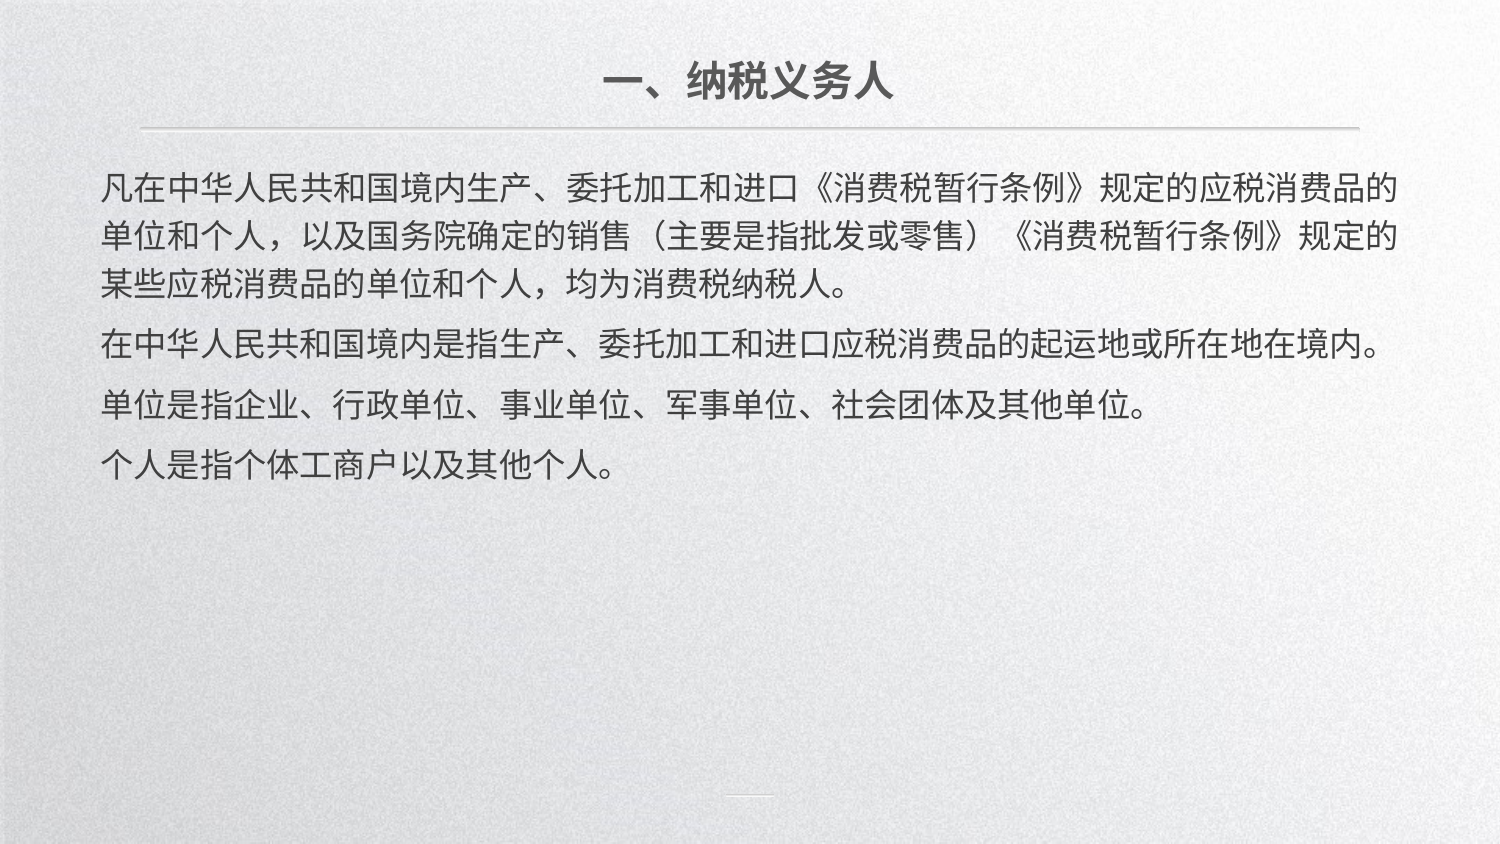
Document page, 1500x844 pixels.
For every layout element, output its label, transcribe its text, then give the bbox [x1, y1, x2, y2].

text_box 凡在中华人民共和国境内生产、委托加工和进口《消费税暂行条例》规定的应税消费品的单位和个人，以及国务院确定的销售（主要是指批发或零售）《消费税暂行条例》规定的某些应税消费品的单位和个人，均为消费税纳税人。 在中华人民共和国境内是指生产、委托加工和进口应税消费品的起运地或所在地在境内。 单位是指企业、行政单位、事业单位、军事单位、社会团体及其他单位。 个人是指个体工商户以及其他个人。 [100, 159, 1400, 485]
text_box 一、纳税义务人 [459, 49, 1038, 111]
picture [0, 0, 1500, 844]
